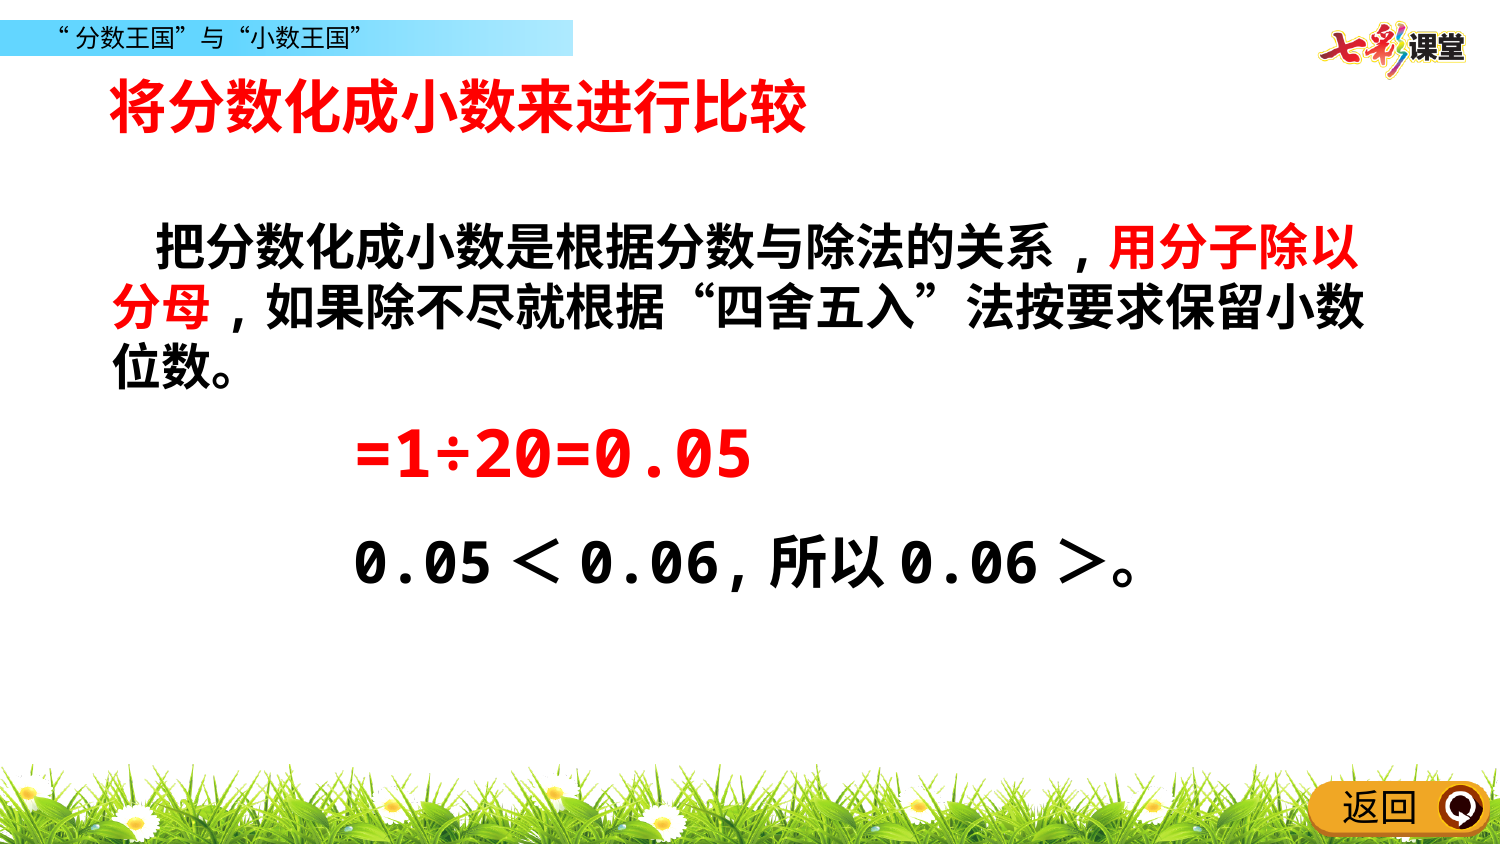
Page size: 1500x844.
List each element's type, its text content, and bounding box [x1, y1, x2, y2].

text_box 把分数化成小数是根据分数与除法的关系,用分子除以分母,如果除不尽就根据“四舍五入”法按要求保留小数位数。 [85, 197, 1430, 414]
picture [0, 764, 1500, 844]
text_box 将分数化成小数来进行比较 [94, 62, 823, 148]
picture [1316, 20, 1468, 80]
